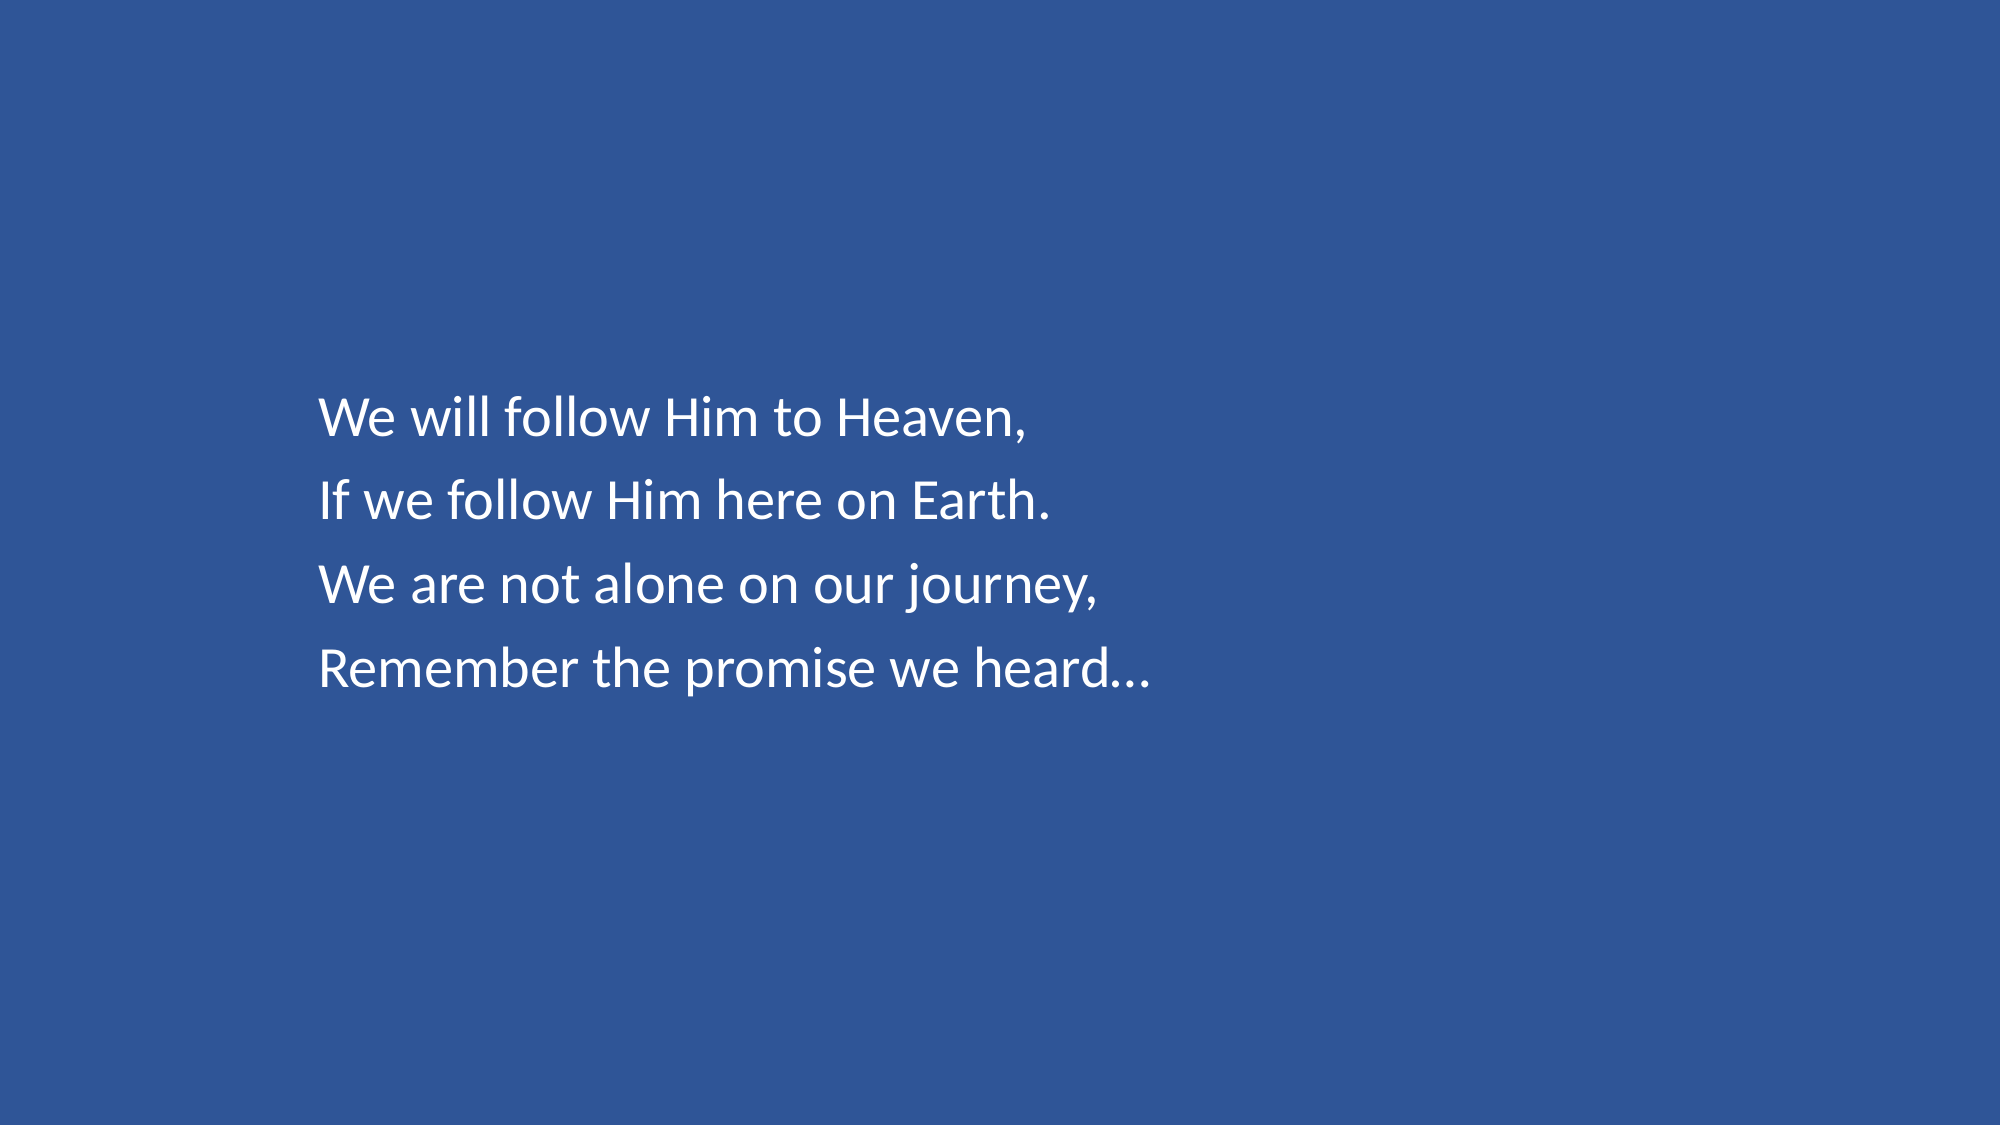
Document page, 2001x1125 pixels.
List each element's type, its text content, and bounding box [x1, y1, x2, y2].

list We will follow Him to Heaven, If we follow Him here on Earth. We are not alone on our journey, Remember the promise we heard… [303, 378, 1704, 747]
